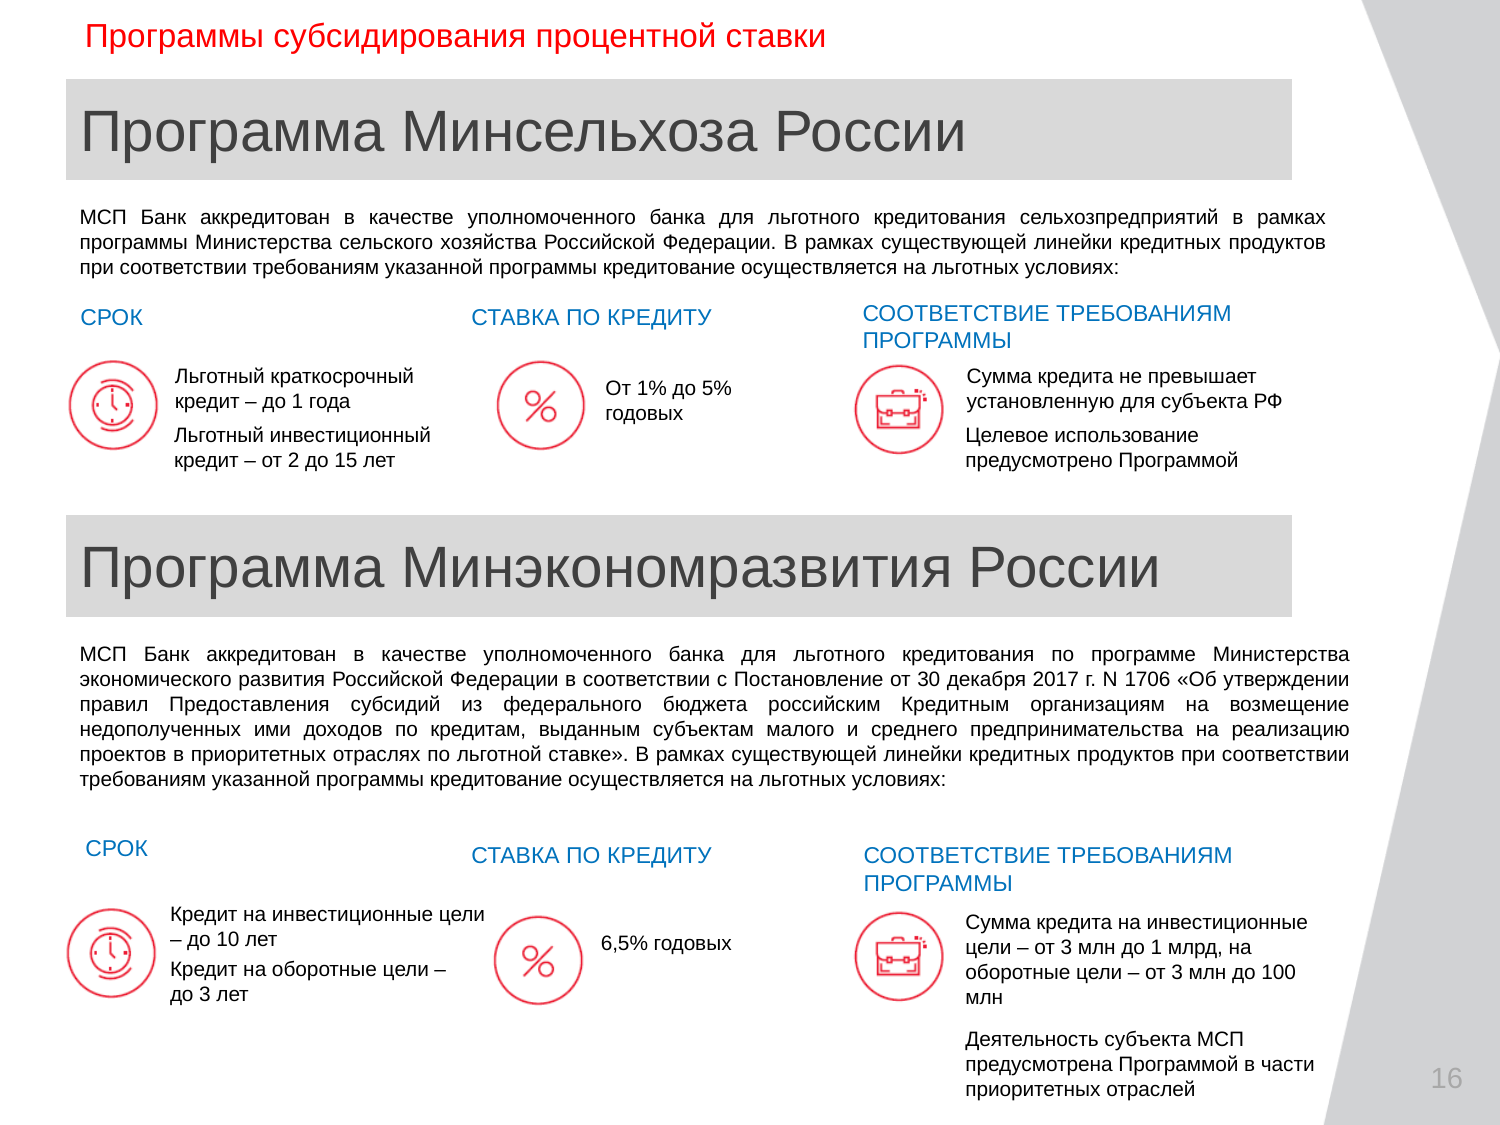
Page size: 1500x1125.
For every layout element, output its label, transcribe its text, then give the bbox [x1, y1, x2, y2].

text_box Деятельность субъекта МСП предусмотрена Программой в части приоритетных отраслей [950, 1018, 1340, 1109]
text_box Кредит на инвестиционные цели – до 10 лет [155, 893, 502, 958]
text_box МСП Банк аккредитован в качестве уполномоченного банка для льготного кредитования по программе Министерства экономического развития Российской Федерации в соответствии с Постановление от 30 декабря 2017 г. N 1706 «Об утверждении правил Предоставления субсидий из федерального бюджета российским Кредитным организациям на возмещение недополученных ими доходов по кредитам, выданным субъектам малого и среднего предпринимательства на реализацию проектов в приоритетных отраслях по льготной ставке». В рамках существующей линейки кредитных продуктов при соответствии требованиям указанной программы кредитование осуществляется на льготных условиях: [64, 633, 1365, 798]
table_header Программа Минсельхоза России [66, 79, 1292, 180]
text_box СООТВЕТСТВИЕ ТРЕБОВАНИЯМ ПРОГРАММЫ [847, 290, 1254, 361]
text_box СТАВКА ПО КРЕДИТУ [456, 833, 727, 876]
picture [0, 0, 1500, 1125]
text_box Программы субсидирования процентной ставки [70, 7, 843, 62]
text_box Льготный инвестиционный кредит – от 2 до 15 лет [159, 414, 505, 479]
text_box СРОК [65, 295, 159, 338]
text_box МСП Банк аккредитован в качестве уполномоченного банка для льготного кредитования сельхозпредприятий в рамках программы Министерства сельского хозяйства Российской Федерации. В рамках существующей линейки кредитных продуктов при соответствии требованиям указанной программы кредитование осуществляется на льготных условиях: [64, 196, 1341, 286]
text_box 6,5% годовых [597, 921, 747, 987]
table_header Программа Минэкономразвития России [66, 515, 1292, 617]
text_box От 1% до 5% годовых [599, 366, 768, 432]
text_box Льготный краткосрочный кредит – до 1 года [160, 355, 490, 414]
text_box Сумма кредита на инвестиционные цели – от 3 млн до 1 млрд, на оборотные цели – от 3 млн до 100 млн [950, 901, 1340, 1016]
text_box Целевое использование предусмотрено Программой [950, 414, 1340, 479]
slide_number 16 [1340, 1046, 1478, 1107]
text_box СТАВКА ПО КРЕДИТУ [456, 295, 727, 338]
text_box Сумма кредита не превышает установленную для субъекта РФ [951, 355, 1341, 420]
text_box СРОК [70, 825, 164, 869]
text_box СООТВЕТСТВИЕ ТРЕБОВАНИЯМ ПРОГРАММЫ [848, 833, 1255, 903]
text_box Кредит на оборотные цели – до 3 лет [155, 948, 471, 1014]
